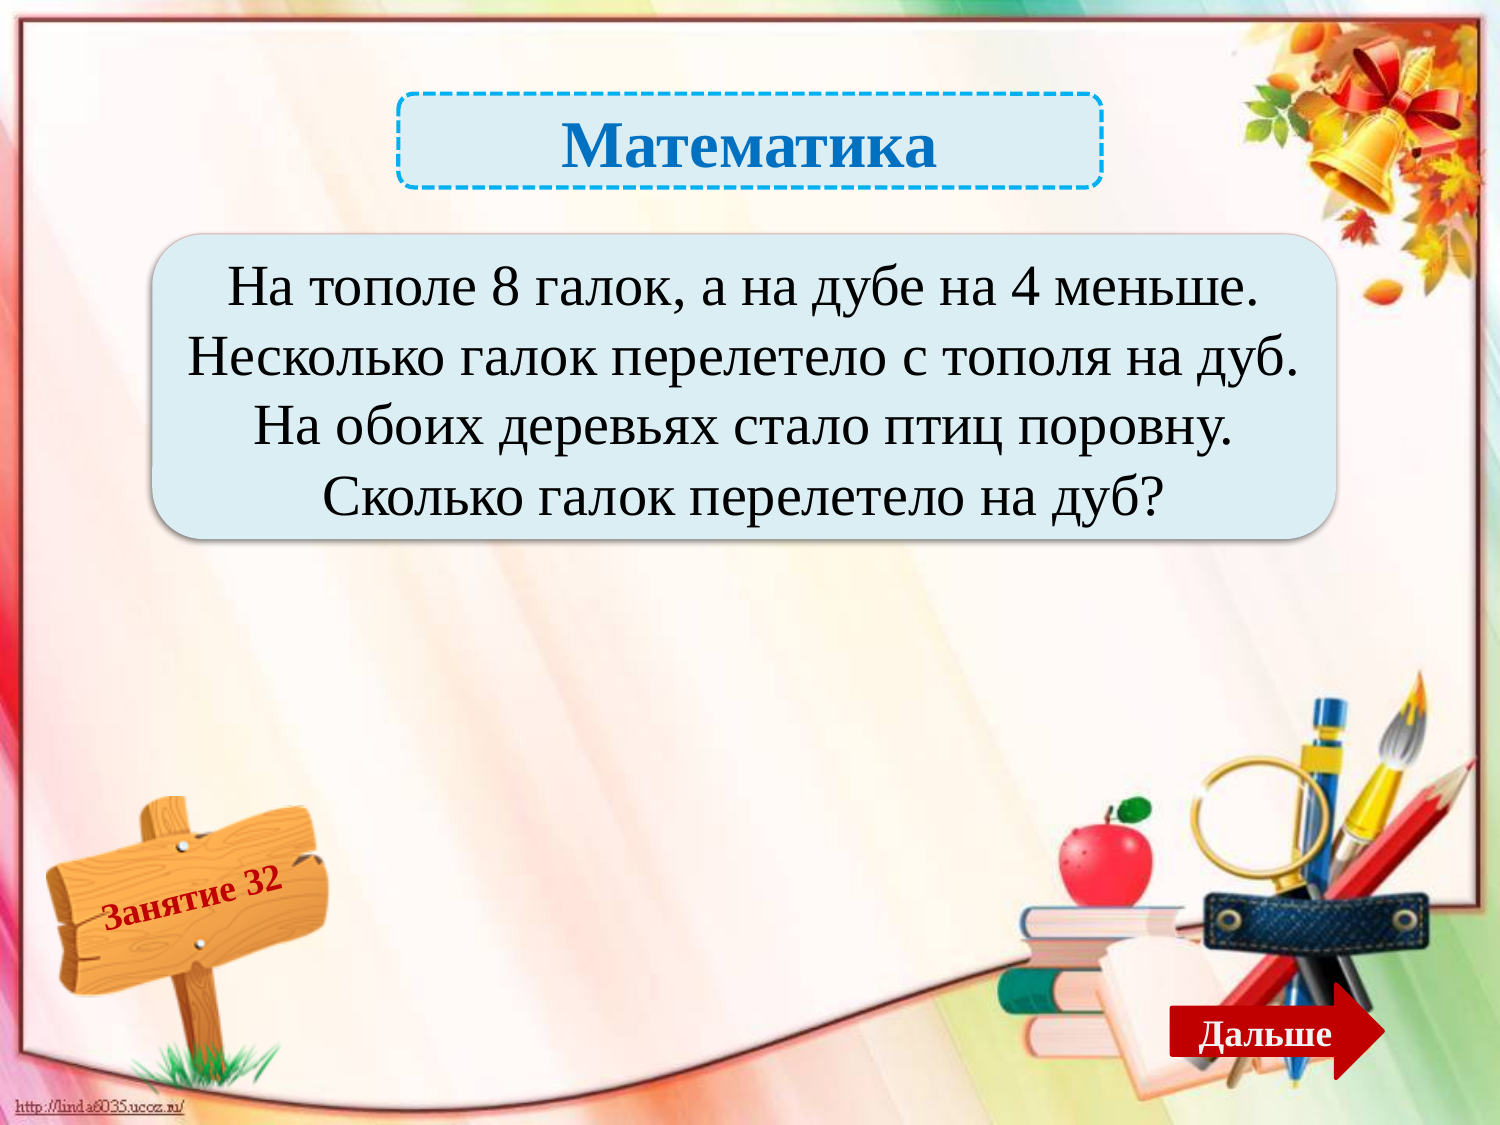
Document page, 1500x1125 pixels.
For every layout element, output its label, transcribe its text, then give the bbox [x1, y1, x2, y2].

picture [0, 0, 1500, 1125]
text_box [150, 232, 1338, 542]
text_box Дальше [1169, 982, 1385, 1081]
text_box Математика [396, 91, 1104, 190]
